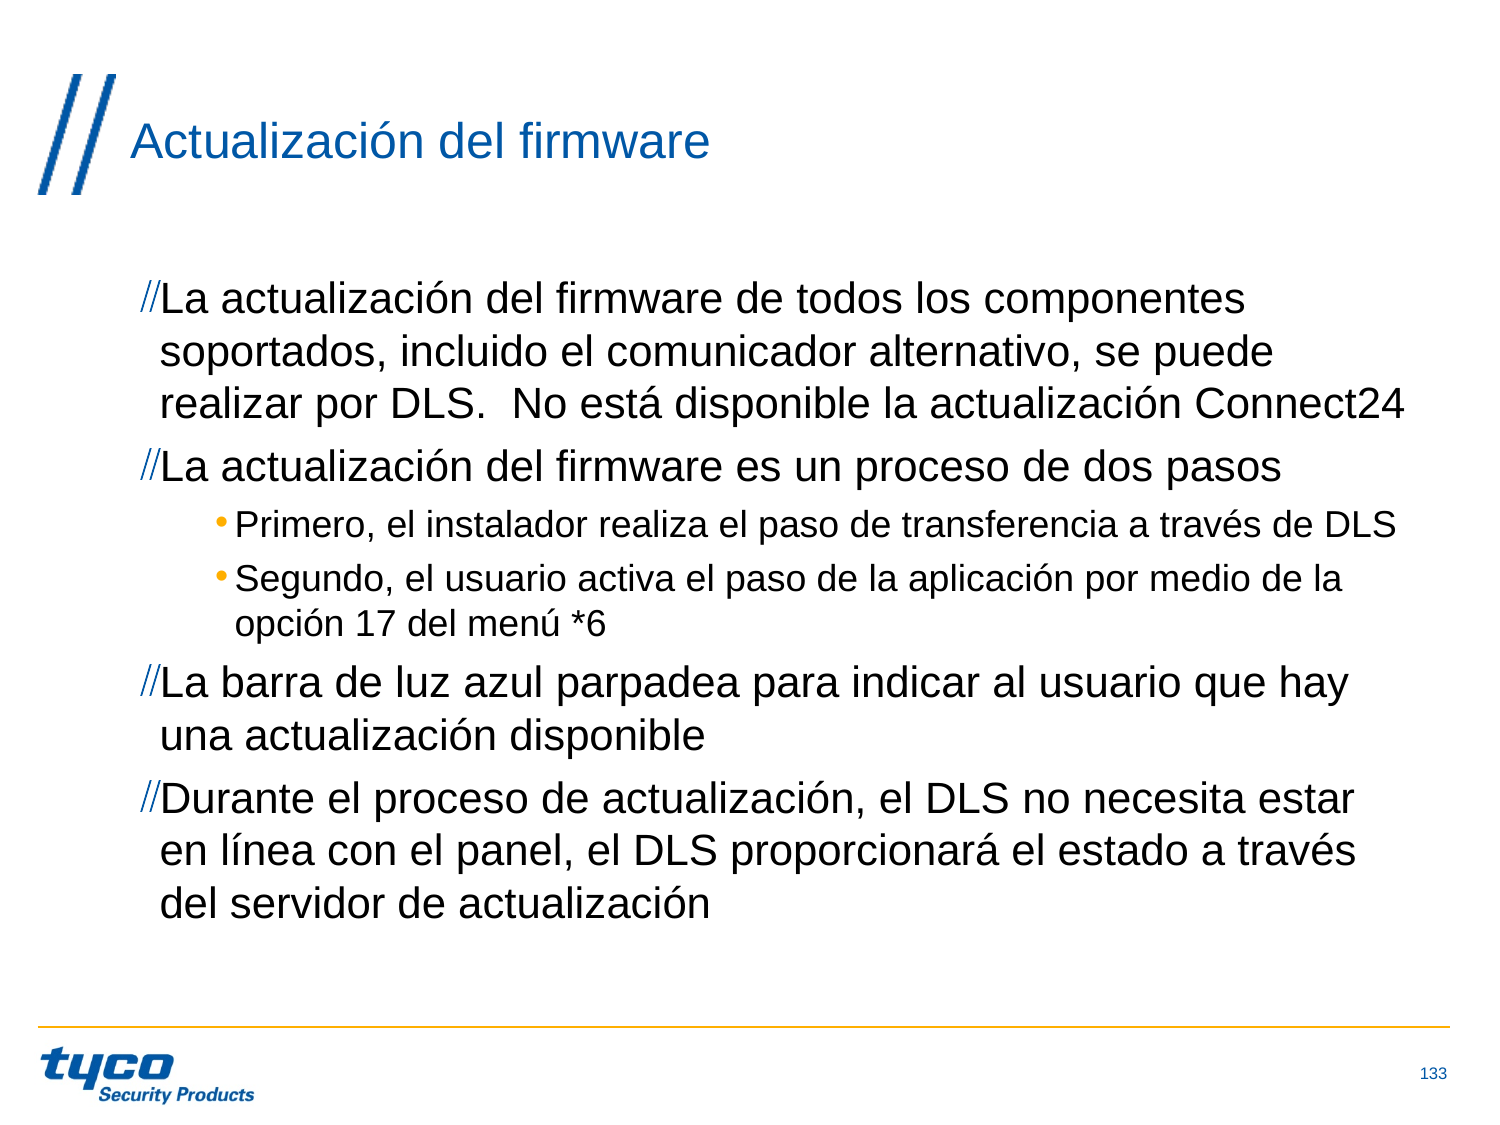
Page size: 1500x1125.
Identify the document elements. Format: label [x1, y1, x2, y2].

picture [34, 1040, 260, 1107]
picture [140, 280, 171, 312]
text_box [97, 1061, 228, 1091]
title [115, 44, 1426, 233]
picture [140, 664, 171, 696]
picture [37, 74, 115, 195]
list [124, 262, 1426, 976]
picture [140, 448, 171, 480]
picture [140, 780, 171, 812]
slide_number [1387, 1042, 1463, 1103]
